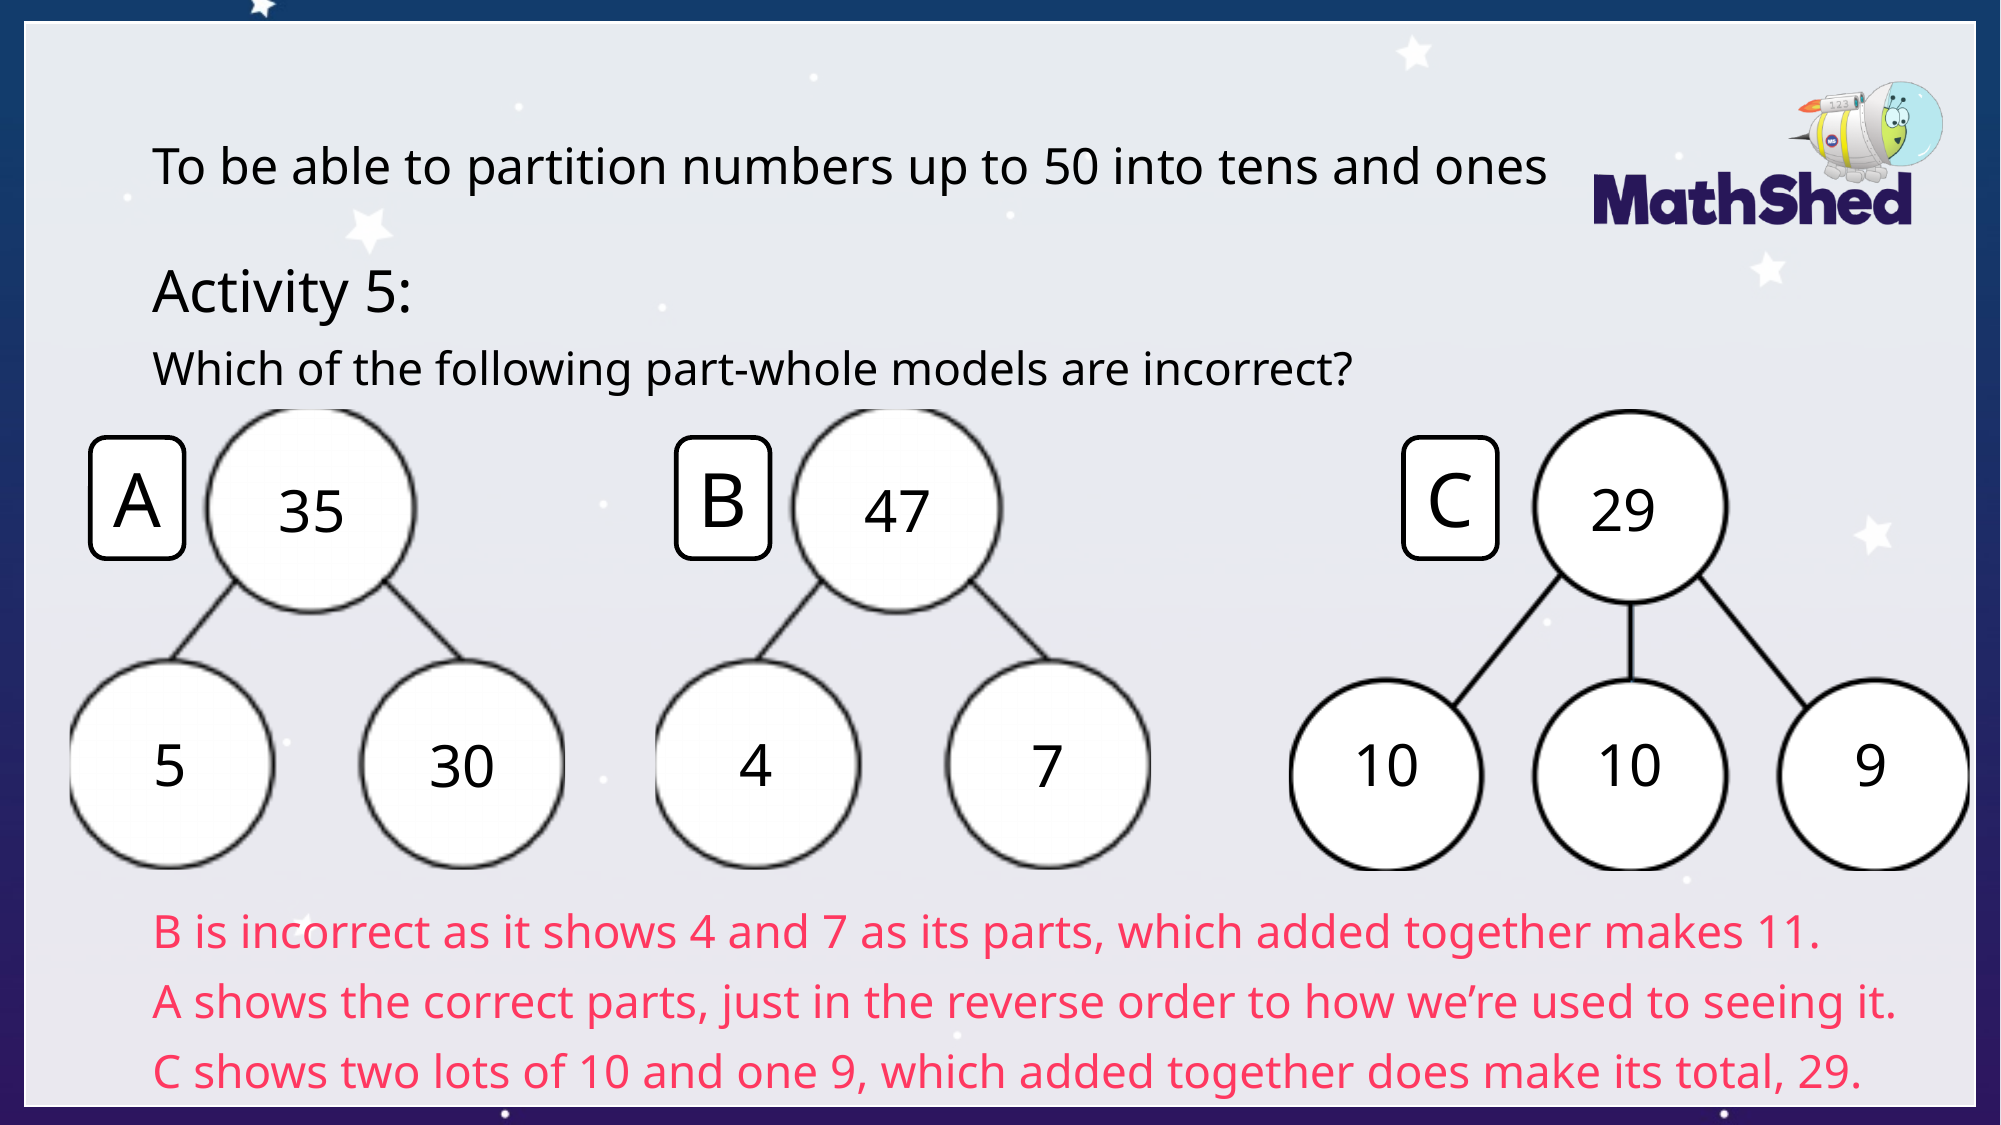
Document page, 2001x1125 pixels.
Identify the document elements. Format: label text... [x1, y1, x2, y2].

picture [0, 0, 2001, 1125]
list Activity 5: Which of the following part-whole models are incorrect? B is incorrect as it shows 4 and 7 as its parts, which added together makes 11. A shows the correct parts, just in the reverse order to how we’re used to seeing it. C shows two lots of 10 and one 9, which added together does make its total, 29. [137, 255, 1931, 969]
title To be able to partition numbers up to 50 into tens and ones [137, 59, 1578, 255]
